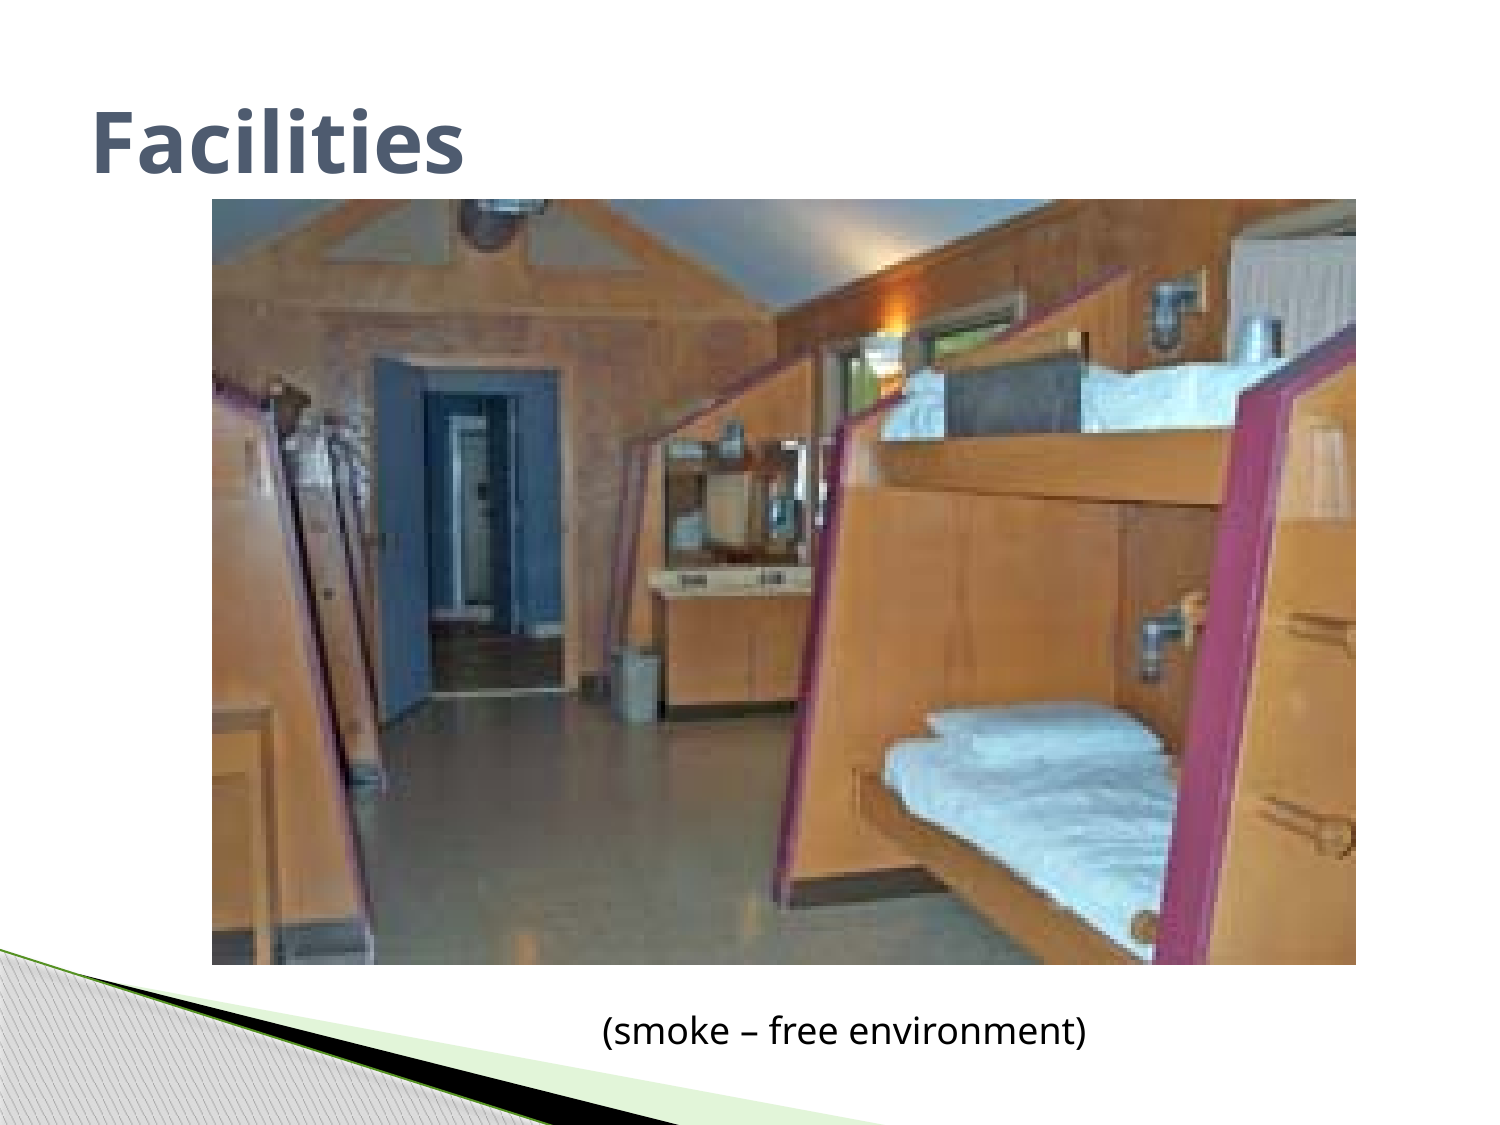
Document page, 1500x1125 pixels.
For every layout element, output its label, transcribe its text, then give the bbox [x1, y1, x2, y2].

picture [212, 199, 1356, 965]
title Facilities [75, 45, 1425, 233]
text_box (smoke – free environment) [587, 999, 1375, 1060]
